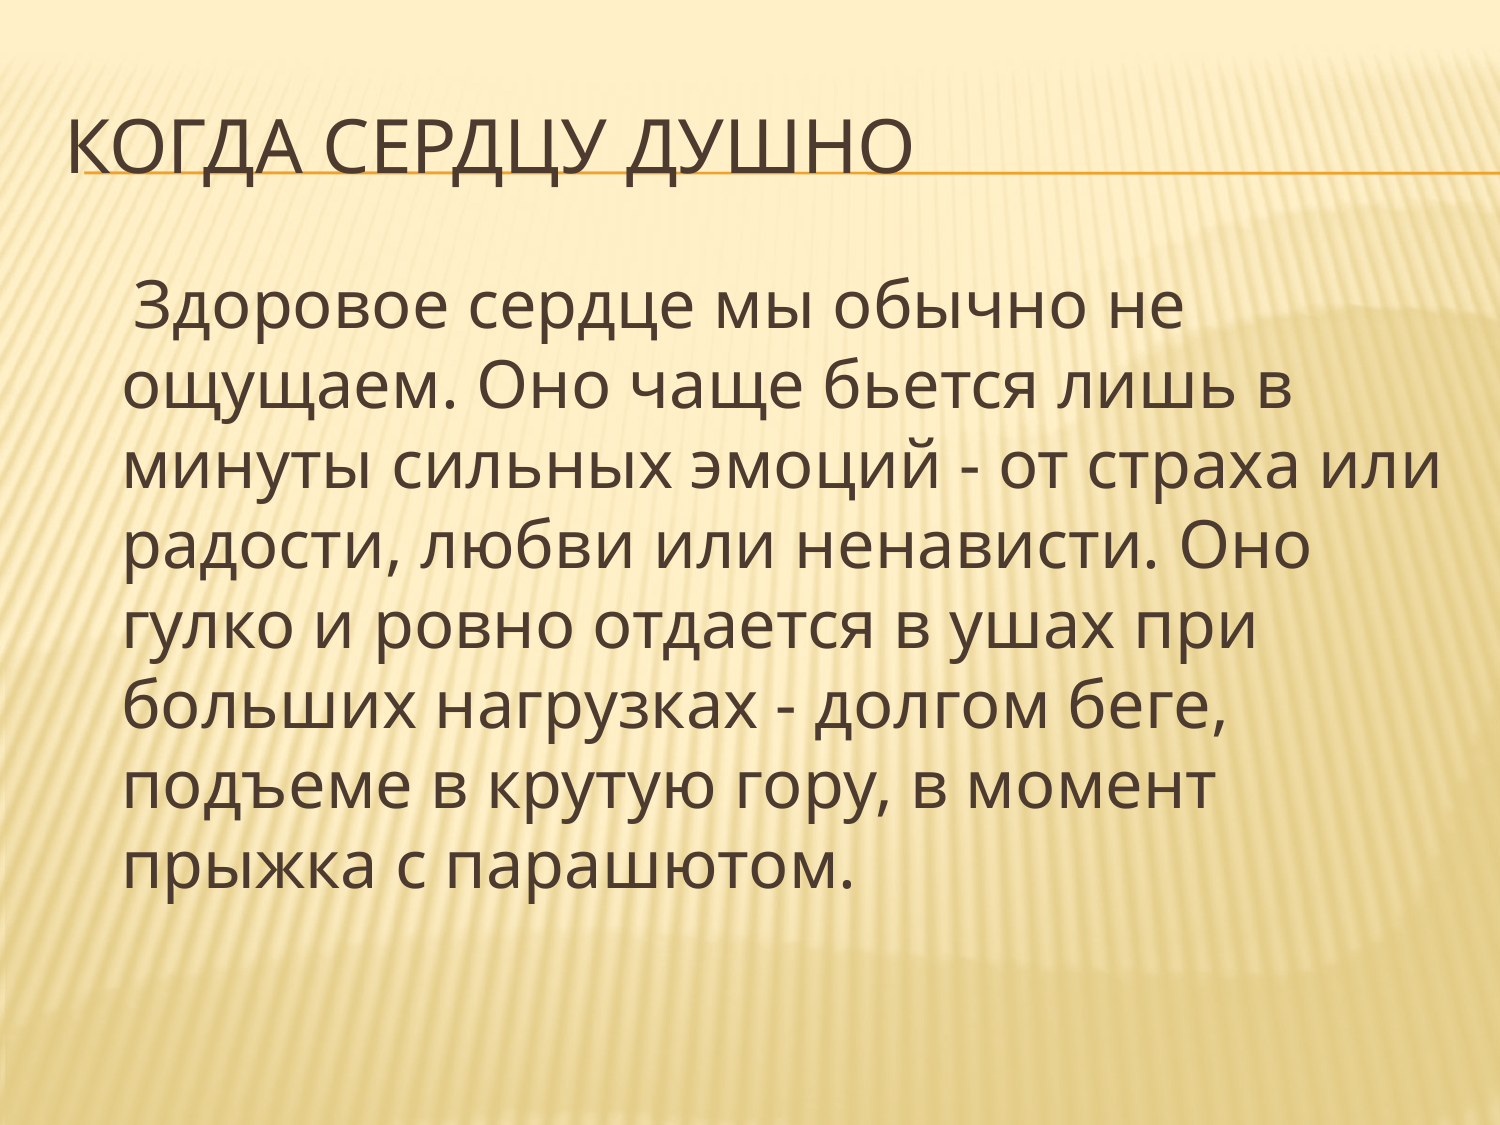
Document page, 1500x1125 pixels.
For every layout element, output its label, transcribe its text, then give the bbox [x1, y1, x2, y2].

title Когда сердцу душно [50, 75, 1475, 213]
list Здоровое сердце мы обычно не ощущаем. Оно чаще бьется лишь в минуты сильных эмоций - от страха или радости, любви или ненависти. Оно гулко и ровно отдается в ушах при больших нагрузках - долгом беге, подъеме в крутую гору, в момент прыжка с парашютом. [50, 254, 1475, 998]
